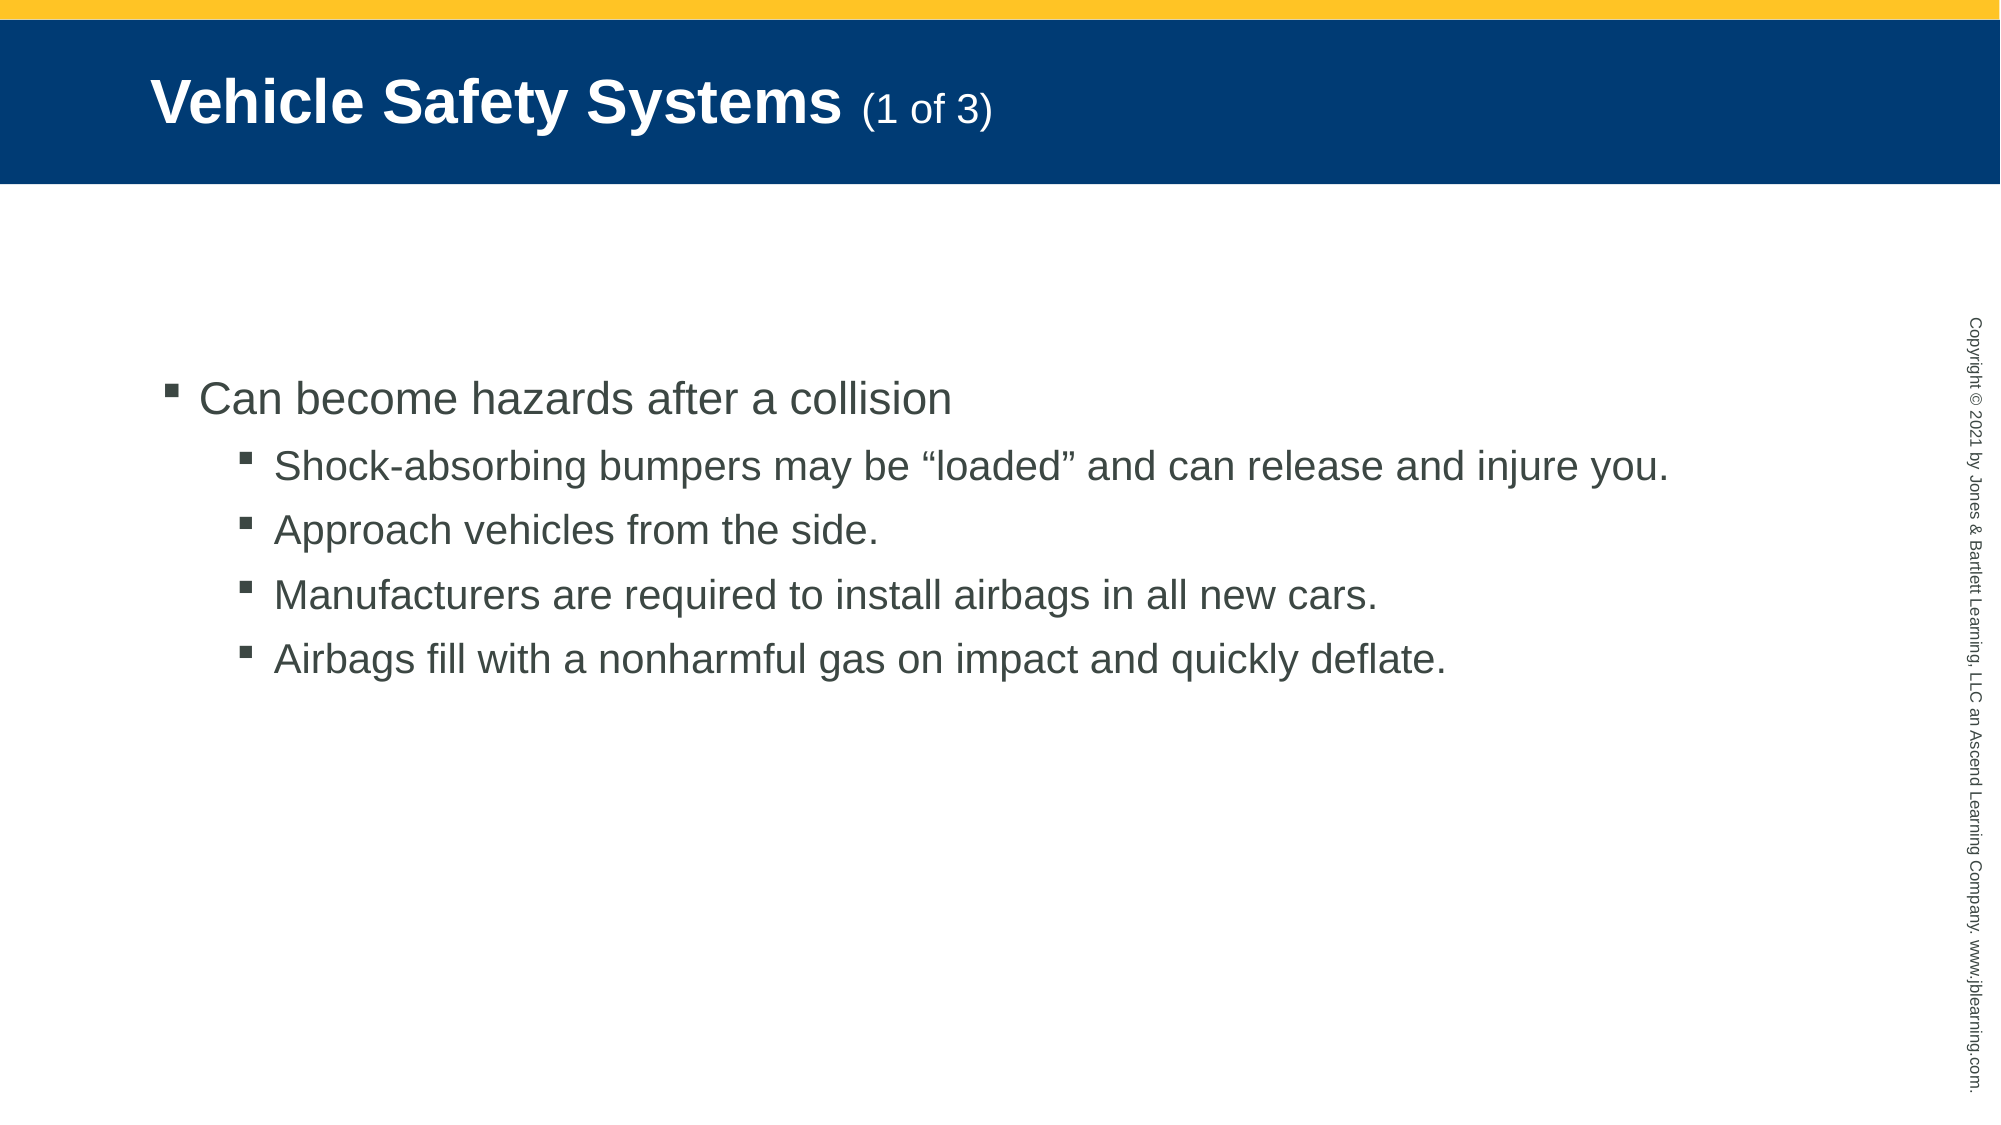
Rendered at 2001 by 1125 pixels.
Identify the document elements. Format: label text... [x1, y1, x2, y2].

list Can become hazards after a collision Shock-absorbing bumpers may be “loaded” and can release and injure you. Approach vehicles from the side. Manufacturers are required to install airbags in all new cars. Airbags fill with a nonharmful gas on impact and quickly deflate. [146, 361, 1859, 1016]
title Vehicle Safety Systems (1 of 3) [0, 19, 2000, 185]
